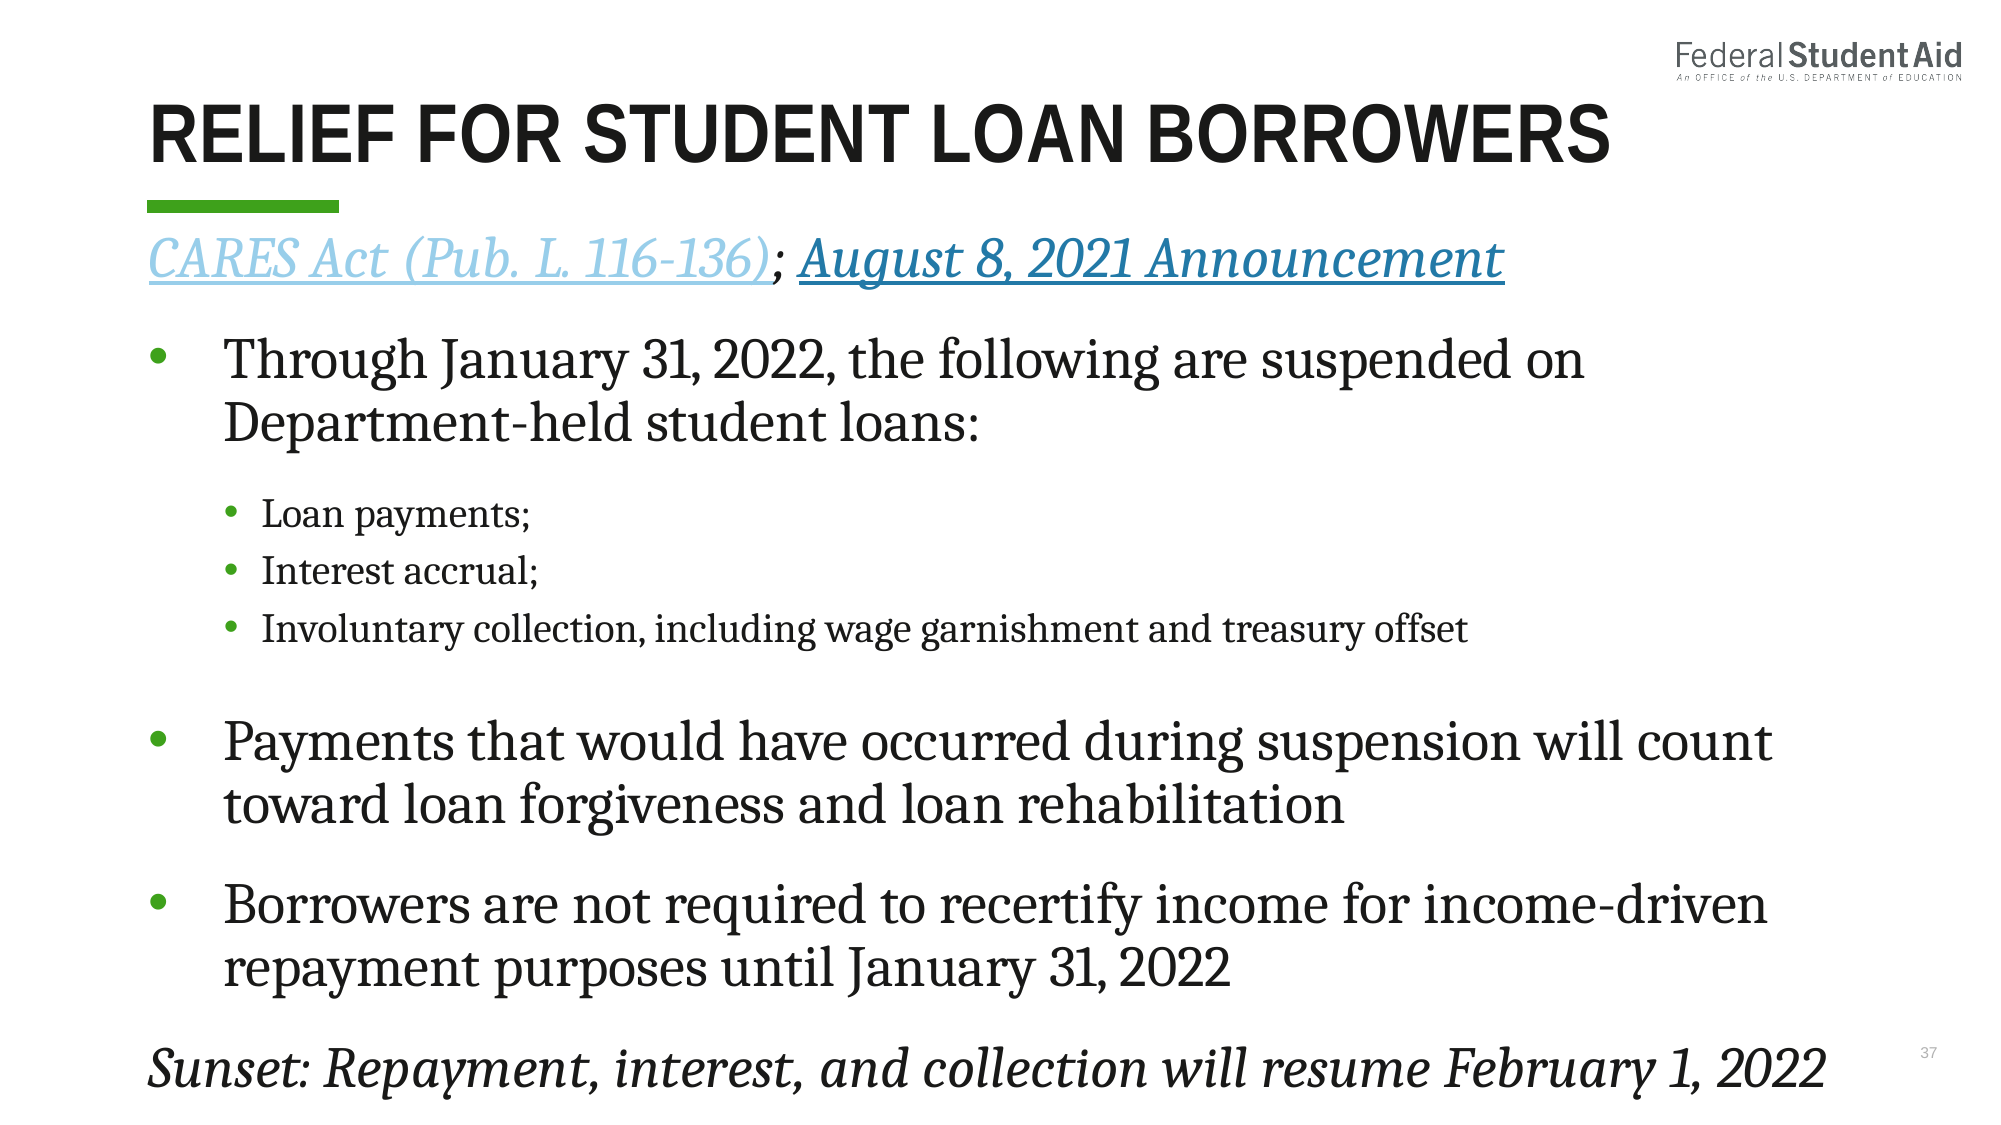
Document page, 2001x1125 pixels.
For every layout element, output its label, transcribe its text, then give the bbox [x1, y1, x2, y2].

slide_number 37 [1920, 1042, 1986, 1094]
title Relief for student loan borrowers [149, 57, 1838, 189]
picture [1651, 16, 1986, 106]
list CARES Act (Pub. L. 116-136); August 8, 2021 Announcement Through January 31, 2022, the following are suspended on Department-held student loans: Loan payments; Interest accrual; Involuntary collection, including wage garnishment and treasury offset Payments that would have occurred during suspension will count toward loan forgiveness and loan rehabilitation Borrowers are not required to recertify income for income-driven repayment purposes until January 31, 2022 Sunset: Repayment, interest, and collection will resume February 1, 2022 [133, 219, 1921, 1008]
